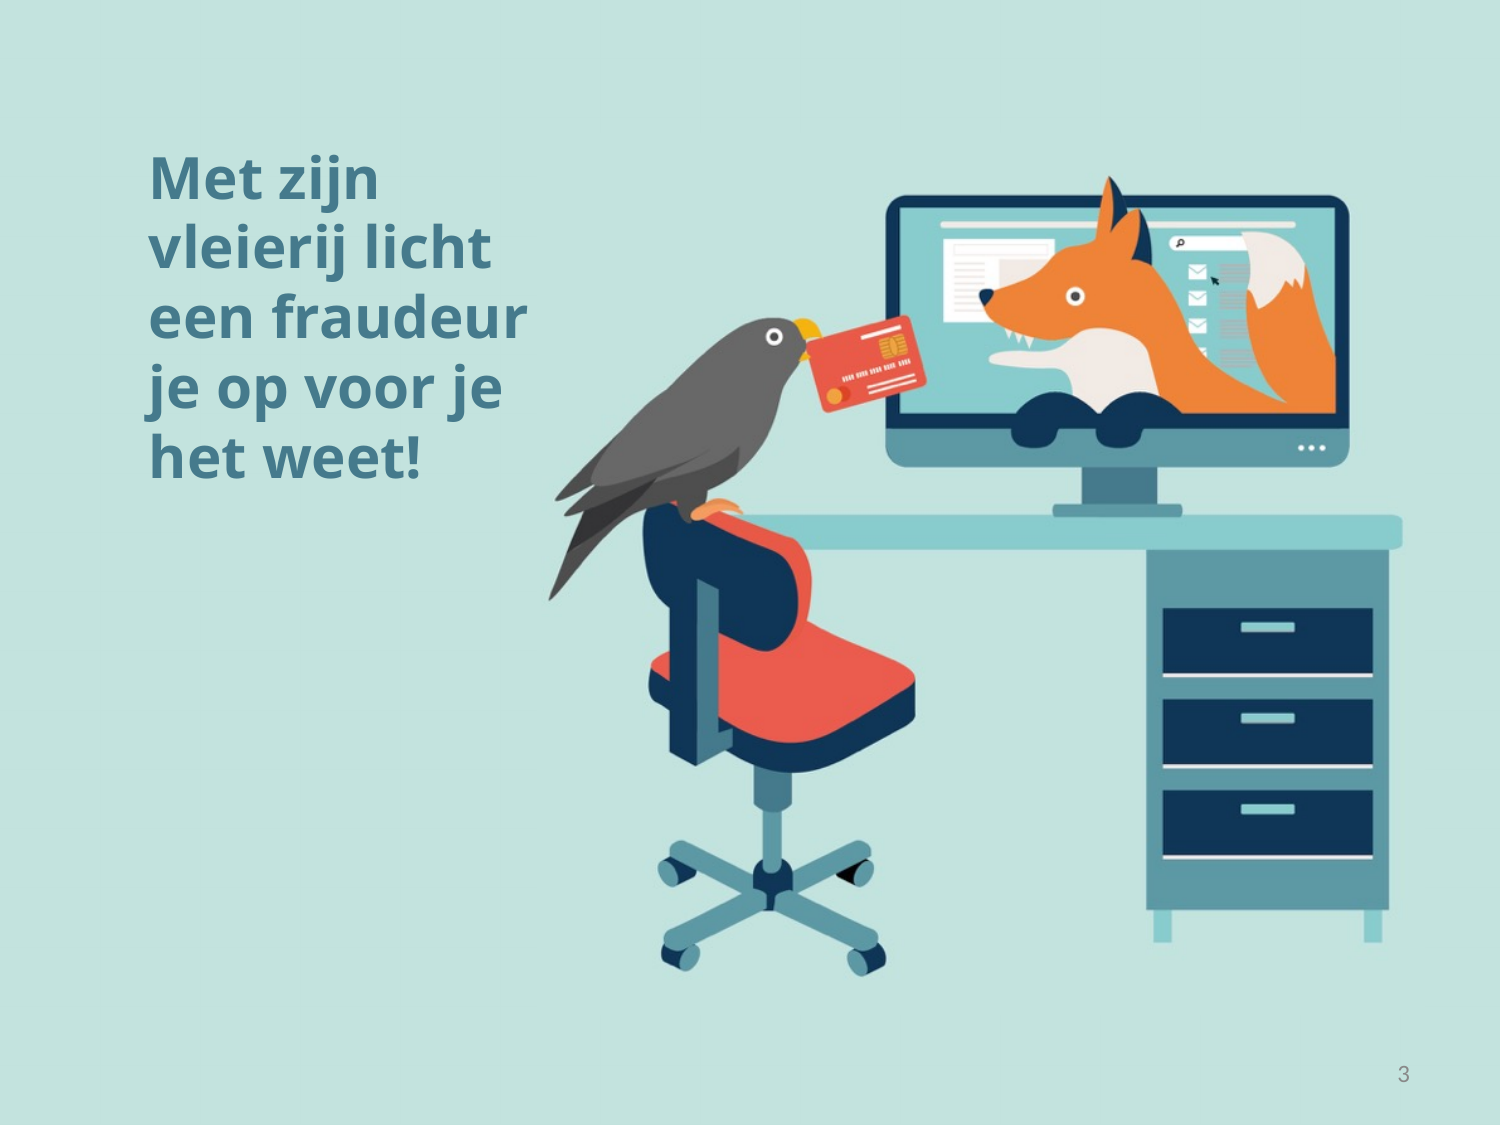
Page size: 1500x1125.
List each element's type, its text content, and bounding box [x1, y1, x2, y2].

text_box Met zijn vleierij licht een fraudeur je op voor je het weet! [134, 133, 534, 498]
slide_number 3 [1074, 1042, 1425, 1103]
picture [0, 0, 1500, 1125]
